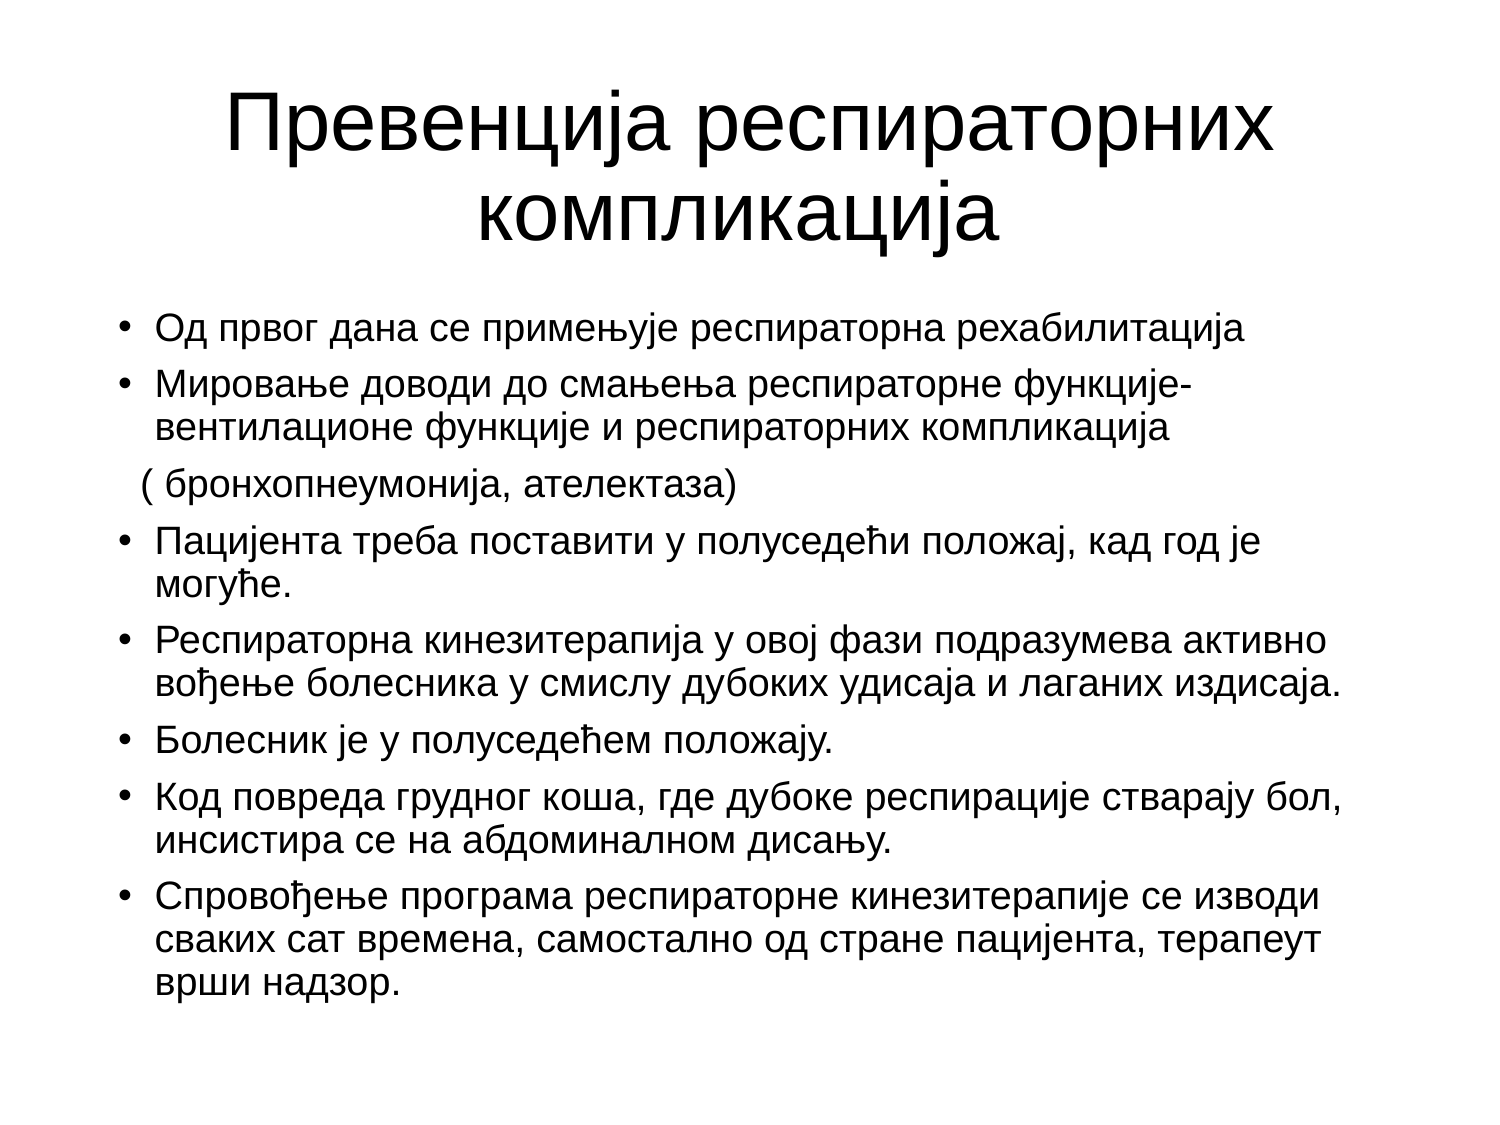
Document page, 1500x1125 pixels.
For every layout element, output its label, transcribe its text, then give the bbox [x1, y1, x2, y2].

list Од првог дана се примењује респираторна рехабилитација Мировање доводи до смањења респираторне функције-вентилационе функције и респираторних компликација ( бронхопнеумонија, ателектаза) Пацијента треба поставити у полуседећи положај, кад год је могуће. Респираторна кинезитерапија у овој фази подразумева активно вођење болесника у смислу дубоких удисаја и лаганих издисаја. Болесник је у полуседећем положају. Код повреда грудног коша, где дубоке респирације стварају бол, инсистира се на абдоминалном дисању. Спровођење програма респираторне кинезитерапије се изводи сваких сат времена, самостално од стране пацијента, терапеут врши надзор. [103, 299, 1397, 1014]
title Превенција респираторних компликација [103, 59, 1397, 278]
